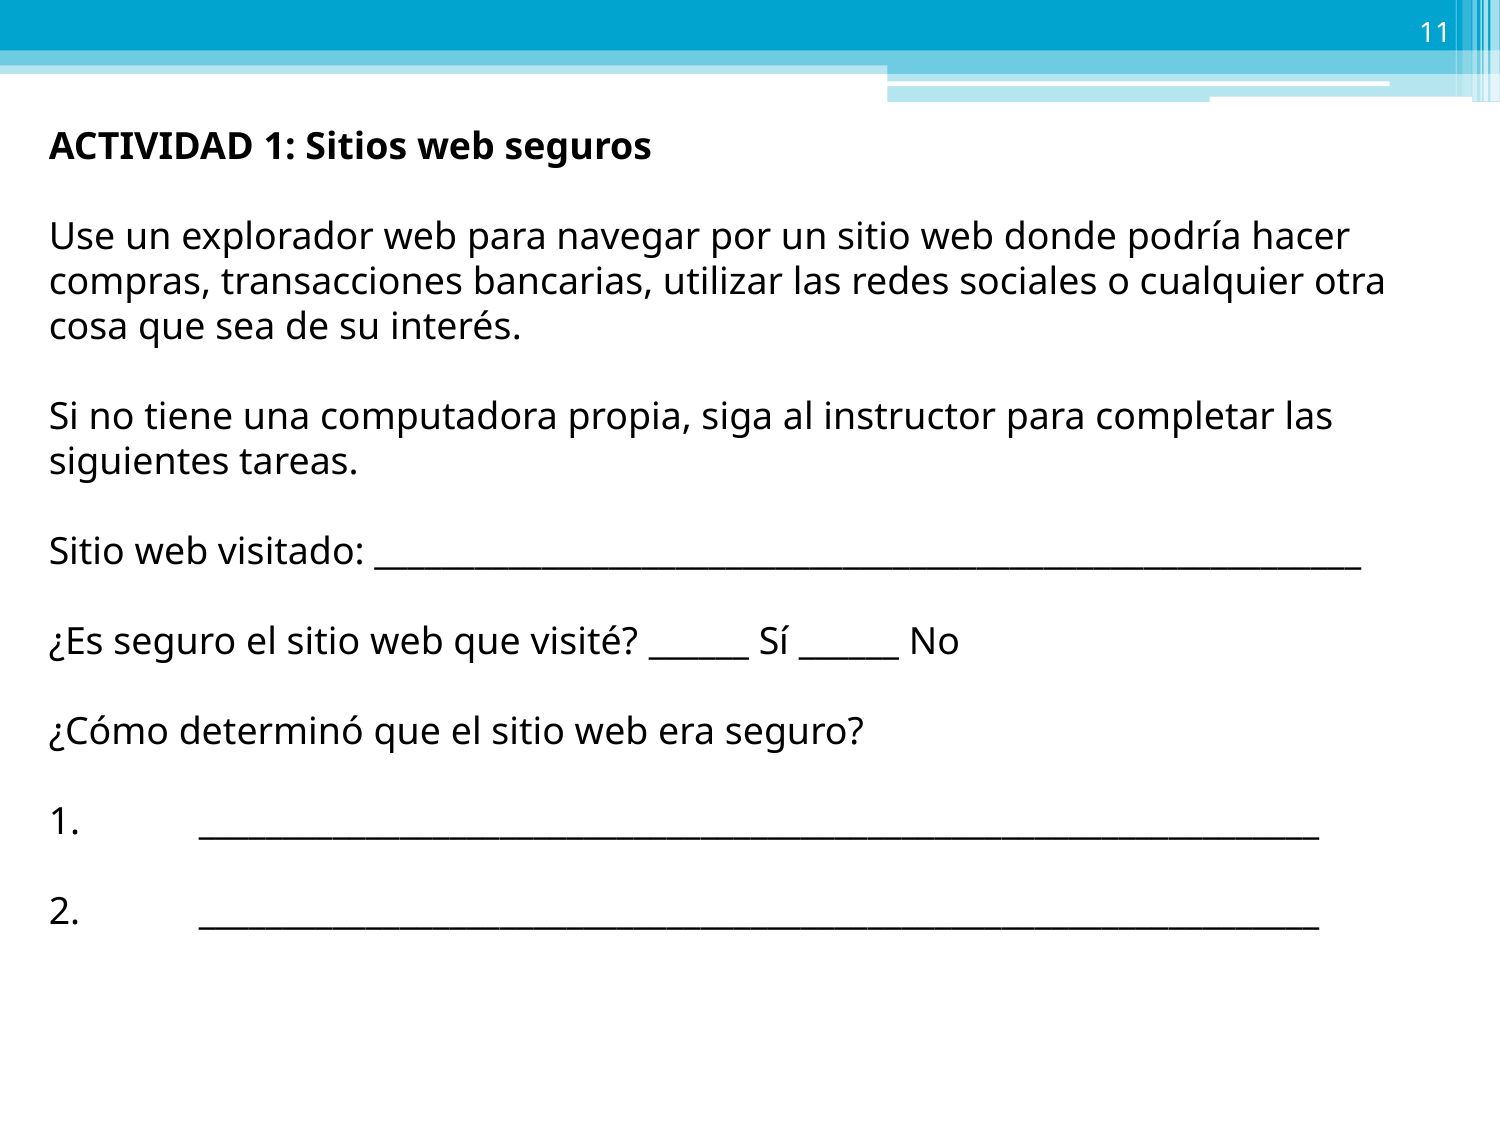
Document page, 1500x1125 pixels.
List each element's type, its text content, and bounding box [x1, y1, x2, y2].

text_box ACTIVIDAD 1: Sitios web seguros Use un explorador web para navegar por un sitio web donde podría hacer compras, transacciones bancarias, utilizar las redes sociales o cualquier otra cosa que sea de su interés. Si no tiene una computadora propia, siga al instructor para completar las siguientes tareas. Sitio web visitado: ___________________________________________________________ ¿Es seguro el sitio web que visité? ______ Sí ______ No ¿Cómo determinó que el sitio web era seguro? 1. ___________________________________________________________________ 2. ___________________________________________________________________ [33, 115, 1477, 1075]
slide_number 11 [1340, 0, 1466, 61]
